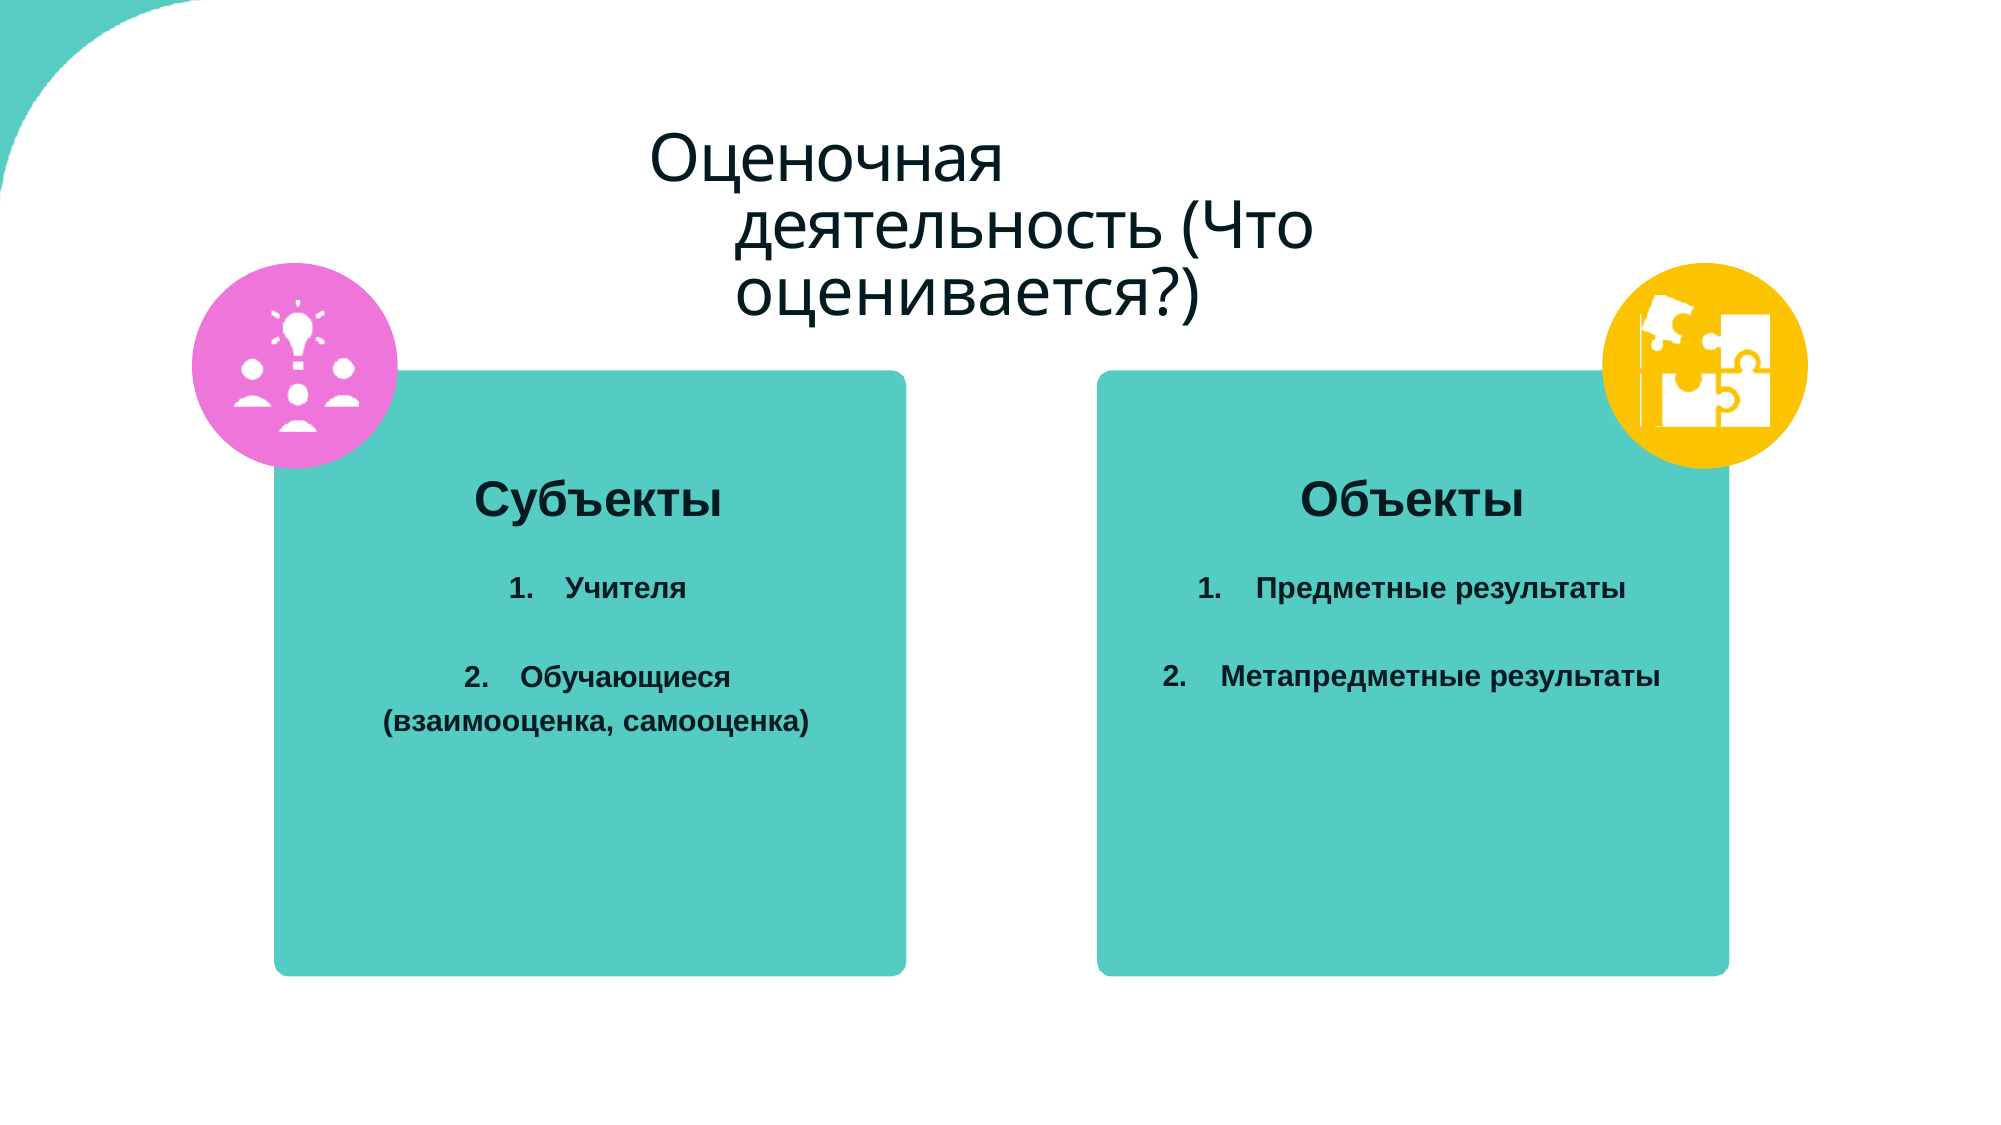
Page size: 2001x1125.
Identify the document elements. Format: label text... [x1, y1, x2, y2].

text_box 2. Метапредметные результаты [1160, 653, 1667, 692]
text_box [1602, 262, 1808, 469]
text_box [1097, 370, 1730, 977]
picture [1640, 295, 1770, 427]
text_box [274, 370, 907, 977]
text_box [191, 262, 398, 469]
title Оценочная деятельность (Что оценивается?) [646, 112, 1354, 329]
picture [230, 299, 359, 432]
picture [0, 0, 208, 207]
text_box Объекты 1. Предметные результаты [1195, 464, 1631, 605]
text_box Субъекты Учителя Обучающиеся (взаимооценка, самооценка) [380, 464, 819, 738]
